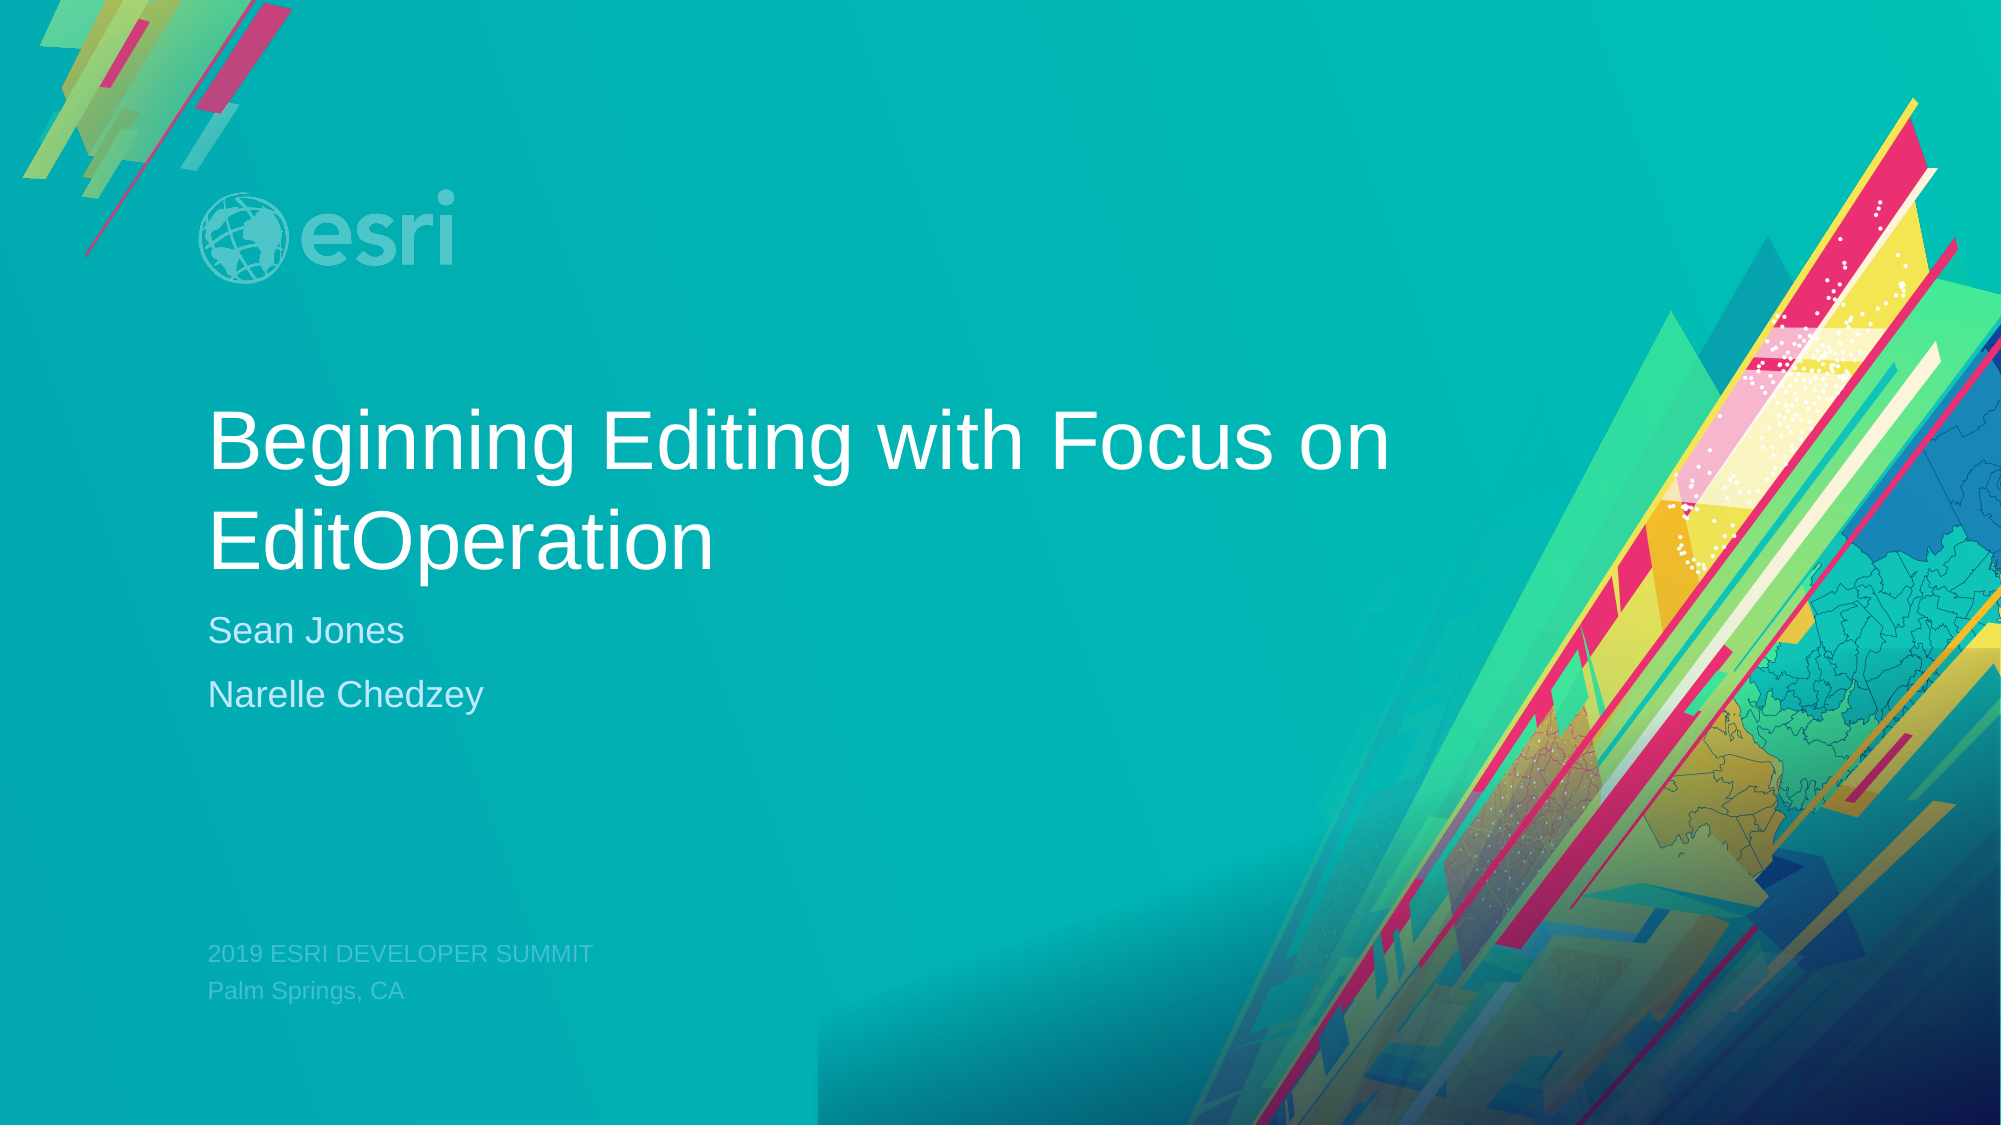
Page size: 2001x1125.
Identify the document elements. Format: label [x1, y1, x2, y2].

text_box [0, 0, 2000, 1125]
